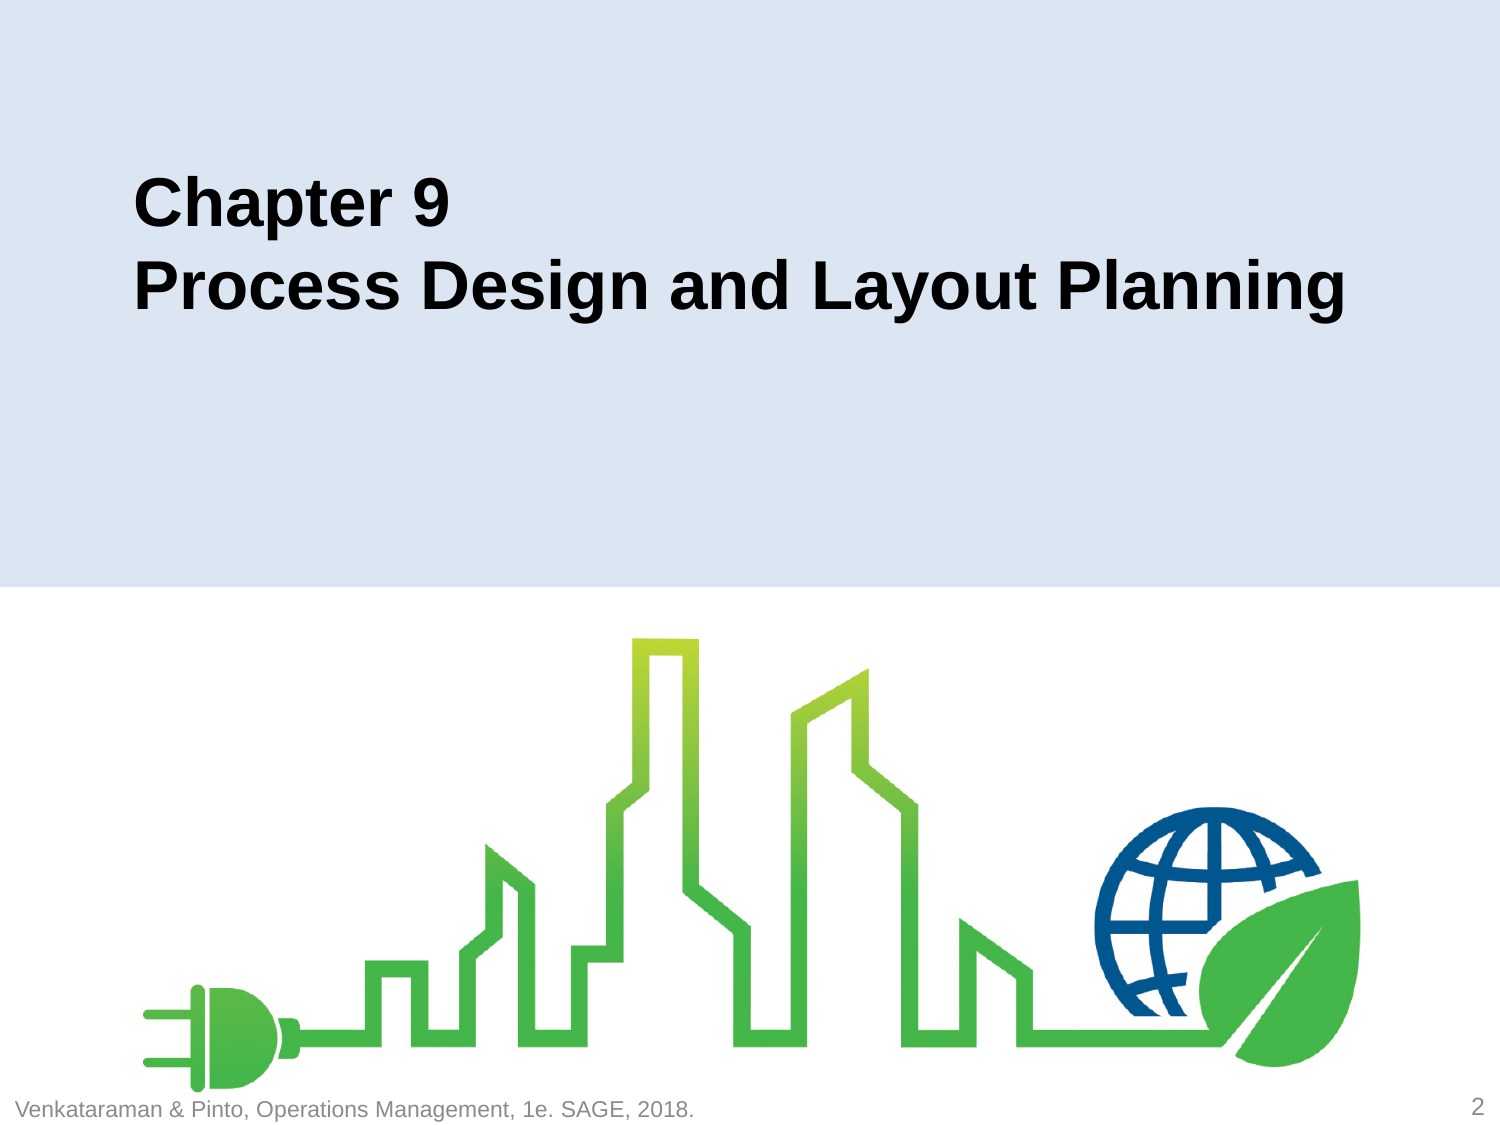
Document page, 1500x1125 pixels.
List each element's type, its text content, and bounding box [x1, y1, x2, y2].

picture [0, 587, 1500, 1125]
slide_number 2 [1425, 1074, 1500, 1125]
title Chapter 9 Process Design and Layout Planning [118, 149, 1394, 374]
footer Venkataraman & Pinto, Operations Management, 1e. SAGE, 2018. [0, 1087, 1194, 1125]
